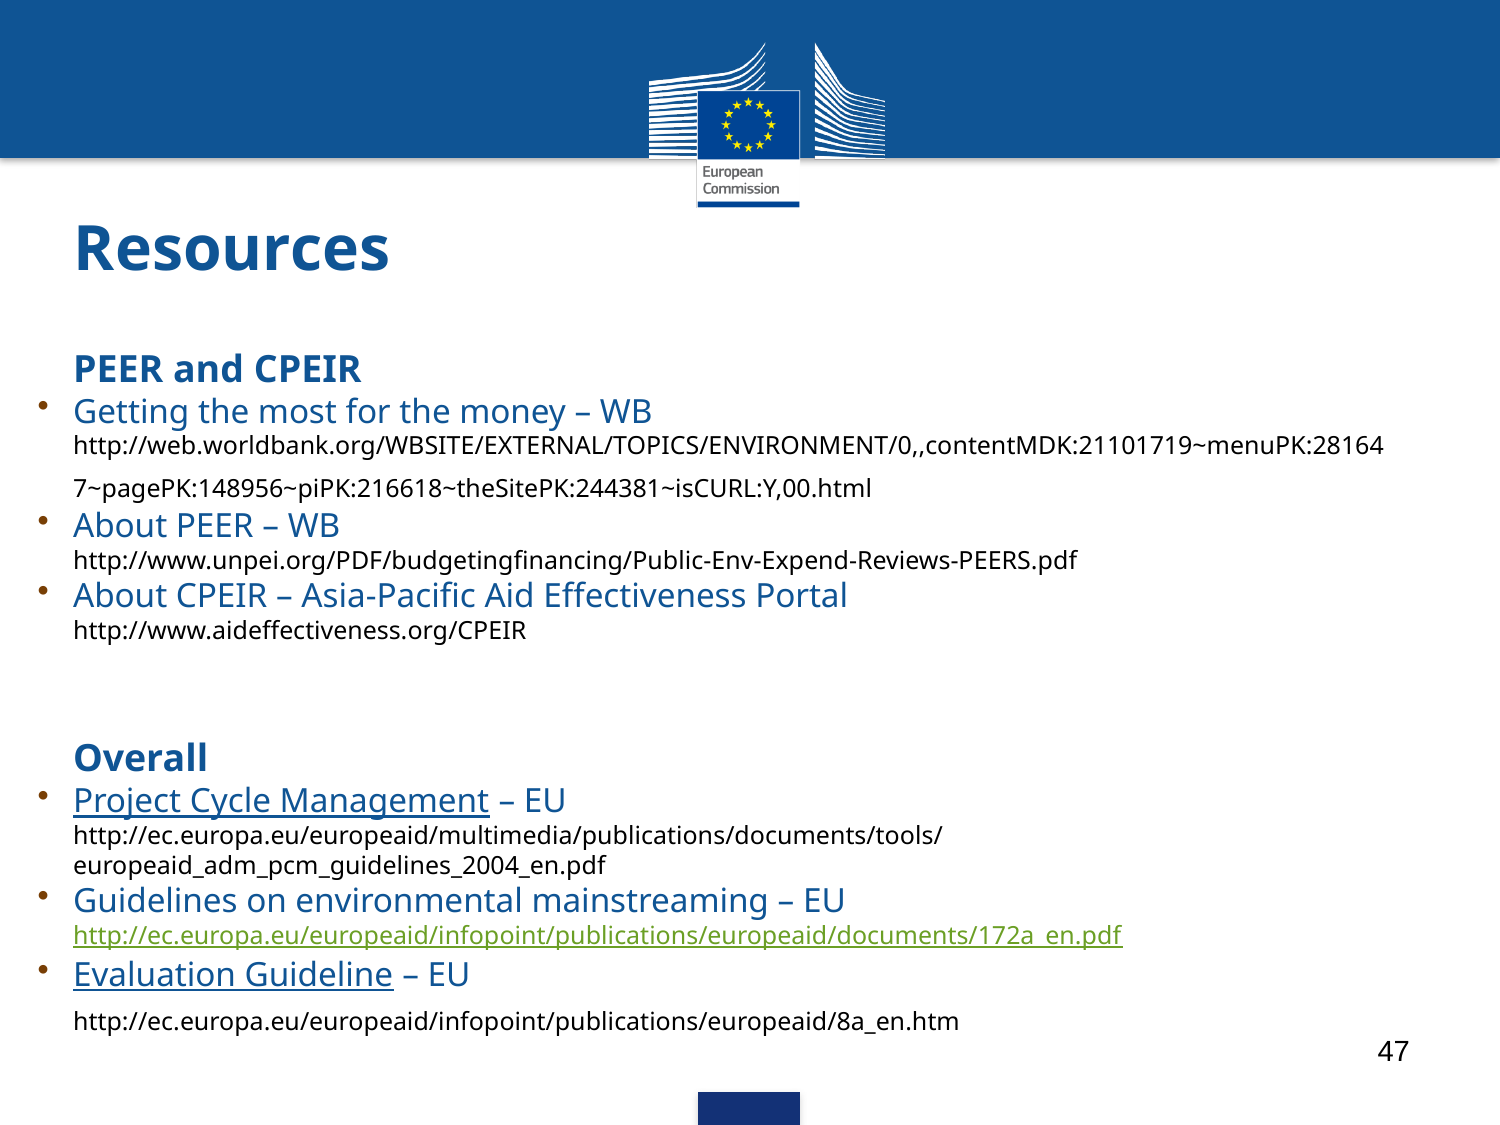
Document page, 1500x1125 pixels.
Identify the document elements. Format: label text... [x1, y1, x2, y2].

picture [649, 42, 885, 144]
slide_number 47 [1074, 1024, 1426, 1103]
text_box PEER and CPEIR Getting the most for the money – WB http://web.worldbank.org/WBSITE/EXTERNAL/TOPICS/ENVIRONMENT/0,,contentMDK:21101719~menuPK:281647~pagePK:148956~piPK:216618~theSitePK:244381~isCURL:Y,00.html About PEER – WB http://www.unpei.org/PDF/budgetingfinancing/Public-Env-Expend-Reviews-PEERS.pdf About CPEIR – Asia-Pacific Aid Effectiveness Portal http://www.aideffectiveness.org/CPEIR Overall Project Cycle Management – EU http://ec.europa.eu/europeaid/multimedia/publications/documents/tools/europeaid_adm_pcm_guidelines_2004_en.pdf Guidelines on environmental mainstreaming – EU http://ec.europa.eu/europeaid/infopoint/publications/europeaid/documents/172a_en.pdf Evaluation Guideline – EU http://ec.europa.eu/europeaid/infopoint/publications/europeaid/8a_en.htm [0, 337, 1413, 1076]
title Resources [0, 144, 1350, 337]
